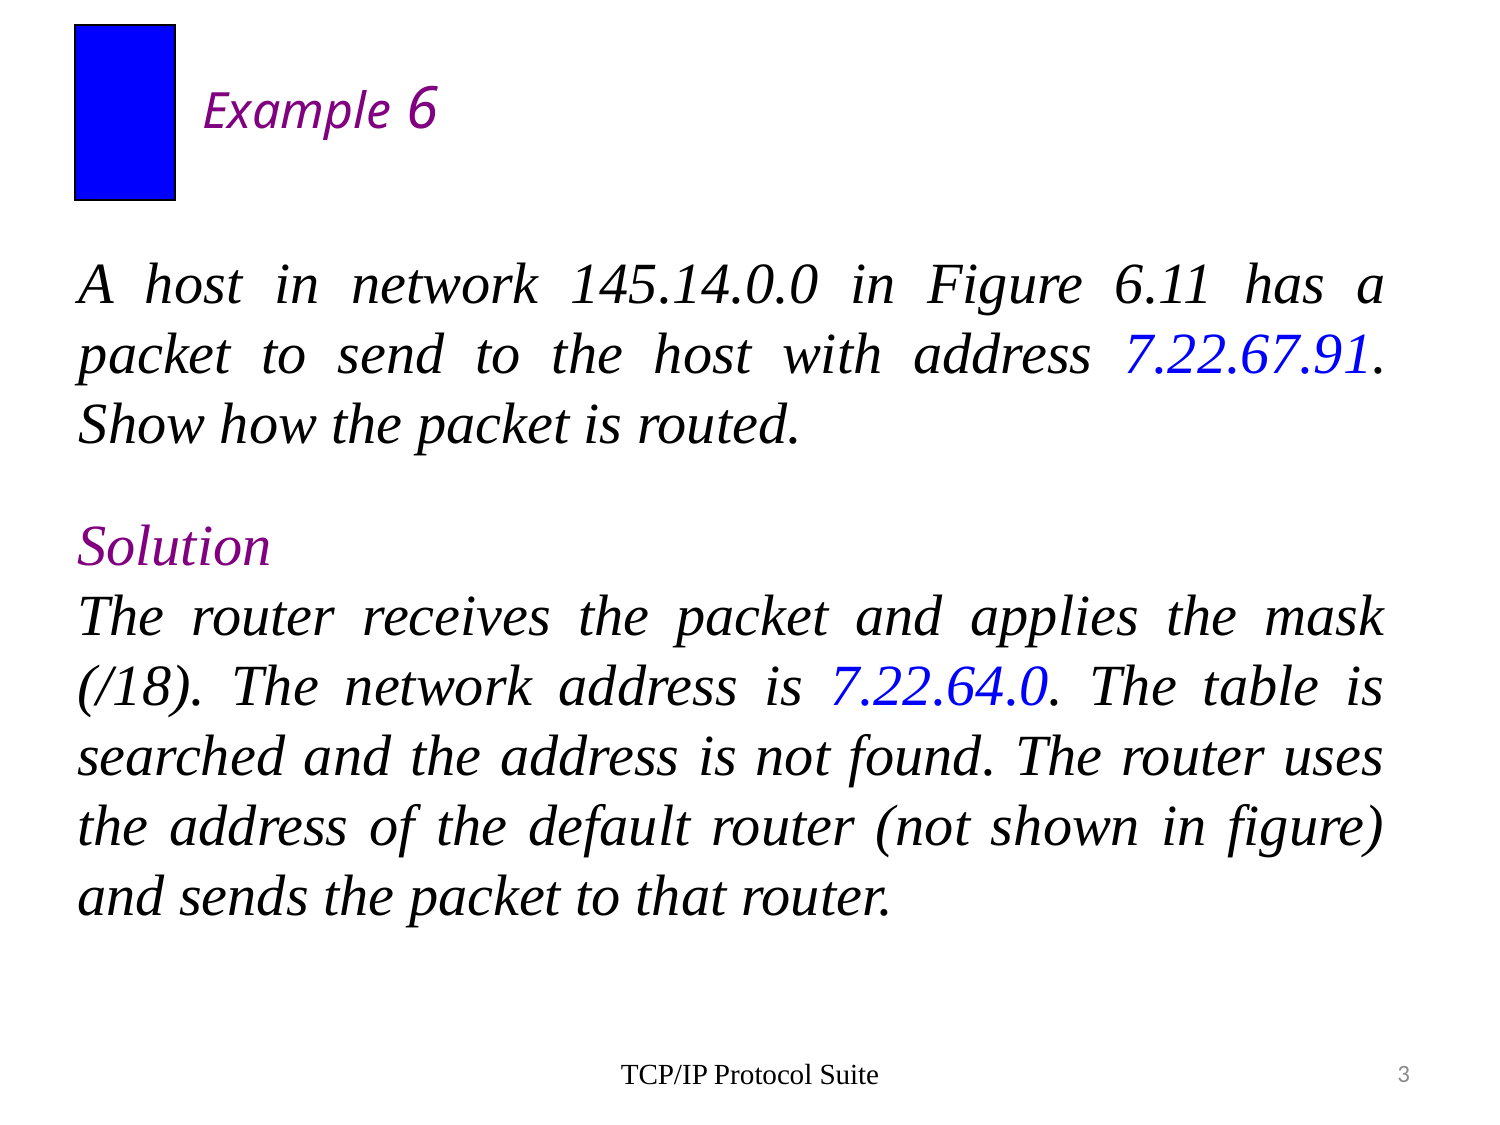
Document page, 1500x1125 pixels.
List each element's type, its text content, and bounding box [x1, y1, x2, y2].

slide_number 3 [1074, 1042, 1425, 1103]
text_box Example 6 [187, 62, 550, 148]
footer TCP/IP Protocol Suite [512, 1042, 988, 1103]
text_box A host in network 145.14.0.0 in Figure 6.11 has a packet to send to the host with address 7.22.67.91. Show how the packet is routed. [64, 237, 1402, 463]
text_box [75, 24, 175, 200]
text_box Solution The router receives the packet and applies the mask (/18). The network address is 7.22.64.0. The table is searched and the address is not found. The router uses the address of the default router (not shown in figure) and sends the packet to that router. [62, 499, 1400, 935]
